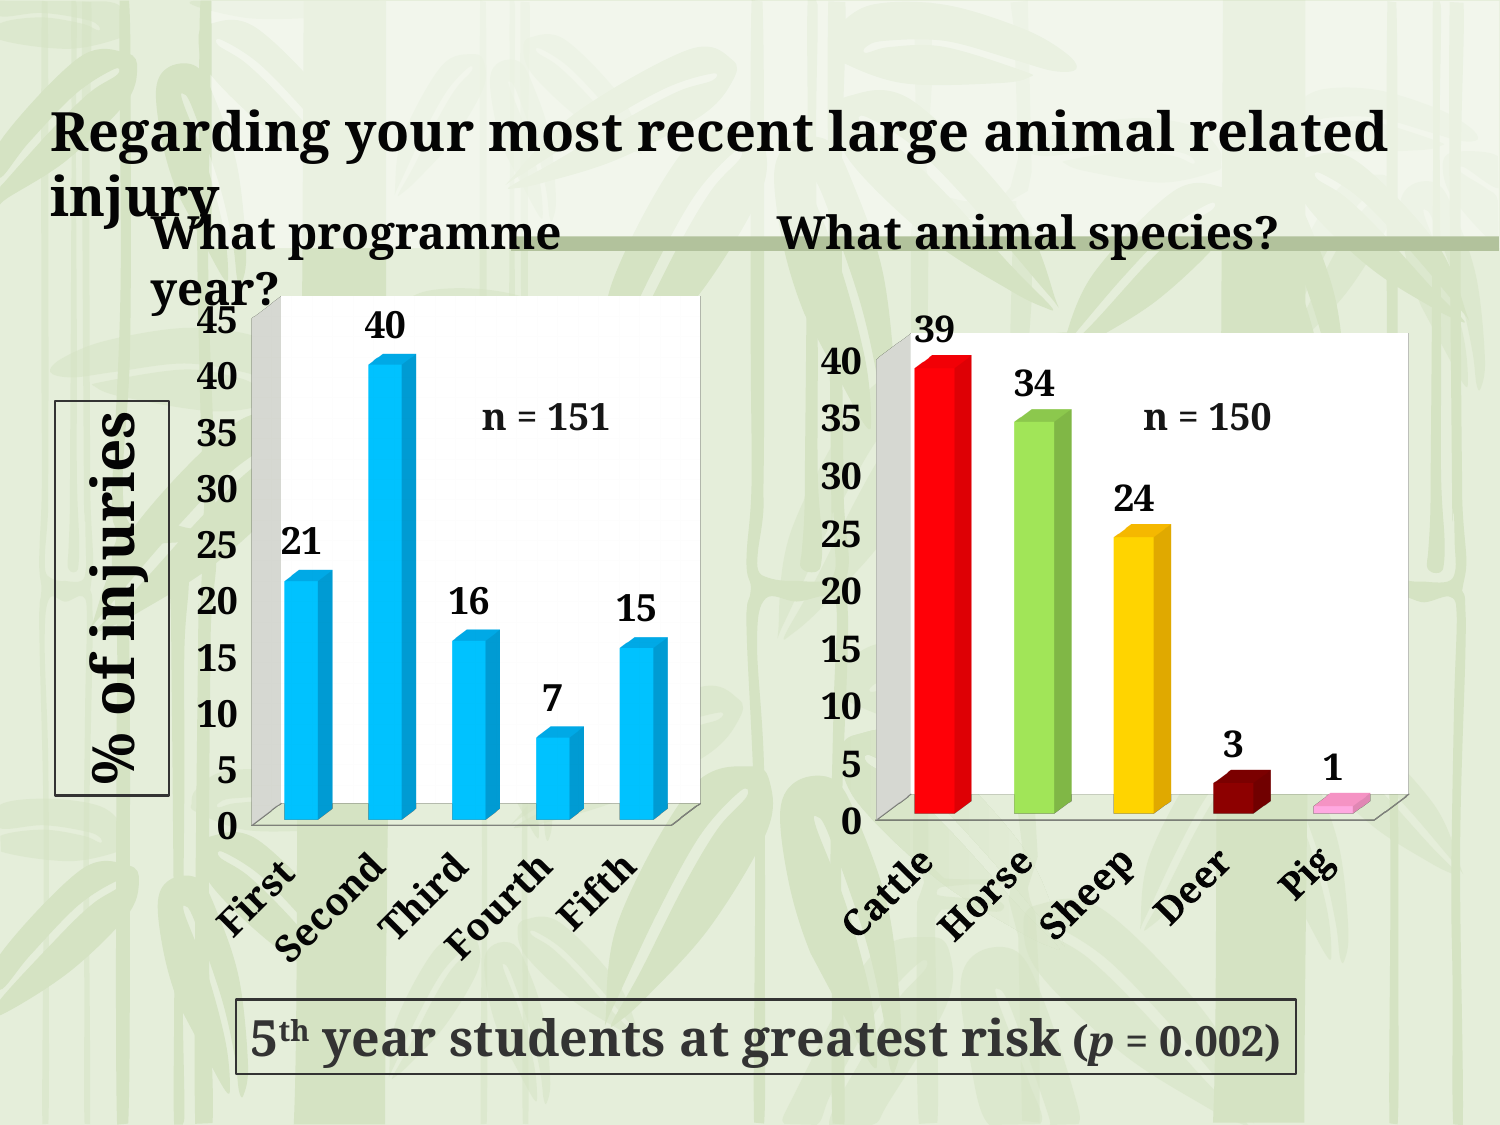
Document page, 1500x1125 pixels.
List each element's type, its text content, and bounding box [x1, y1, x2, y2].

text_box Regarding your most recent large animal related injury [35, 89, 1489, 160]
chart [41, 278, 715, 988]
chart [785, 302, 1436, 965]
text_box What programme year? [135, 196, 703, 258]
text_box What animal species? [761, 196, 1317, 258]
text_box 5th year students at greatest risk (p = 0.002) [236, 999, 1297, 1075]
